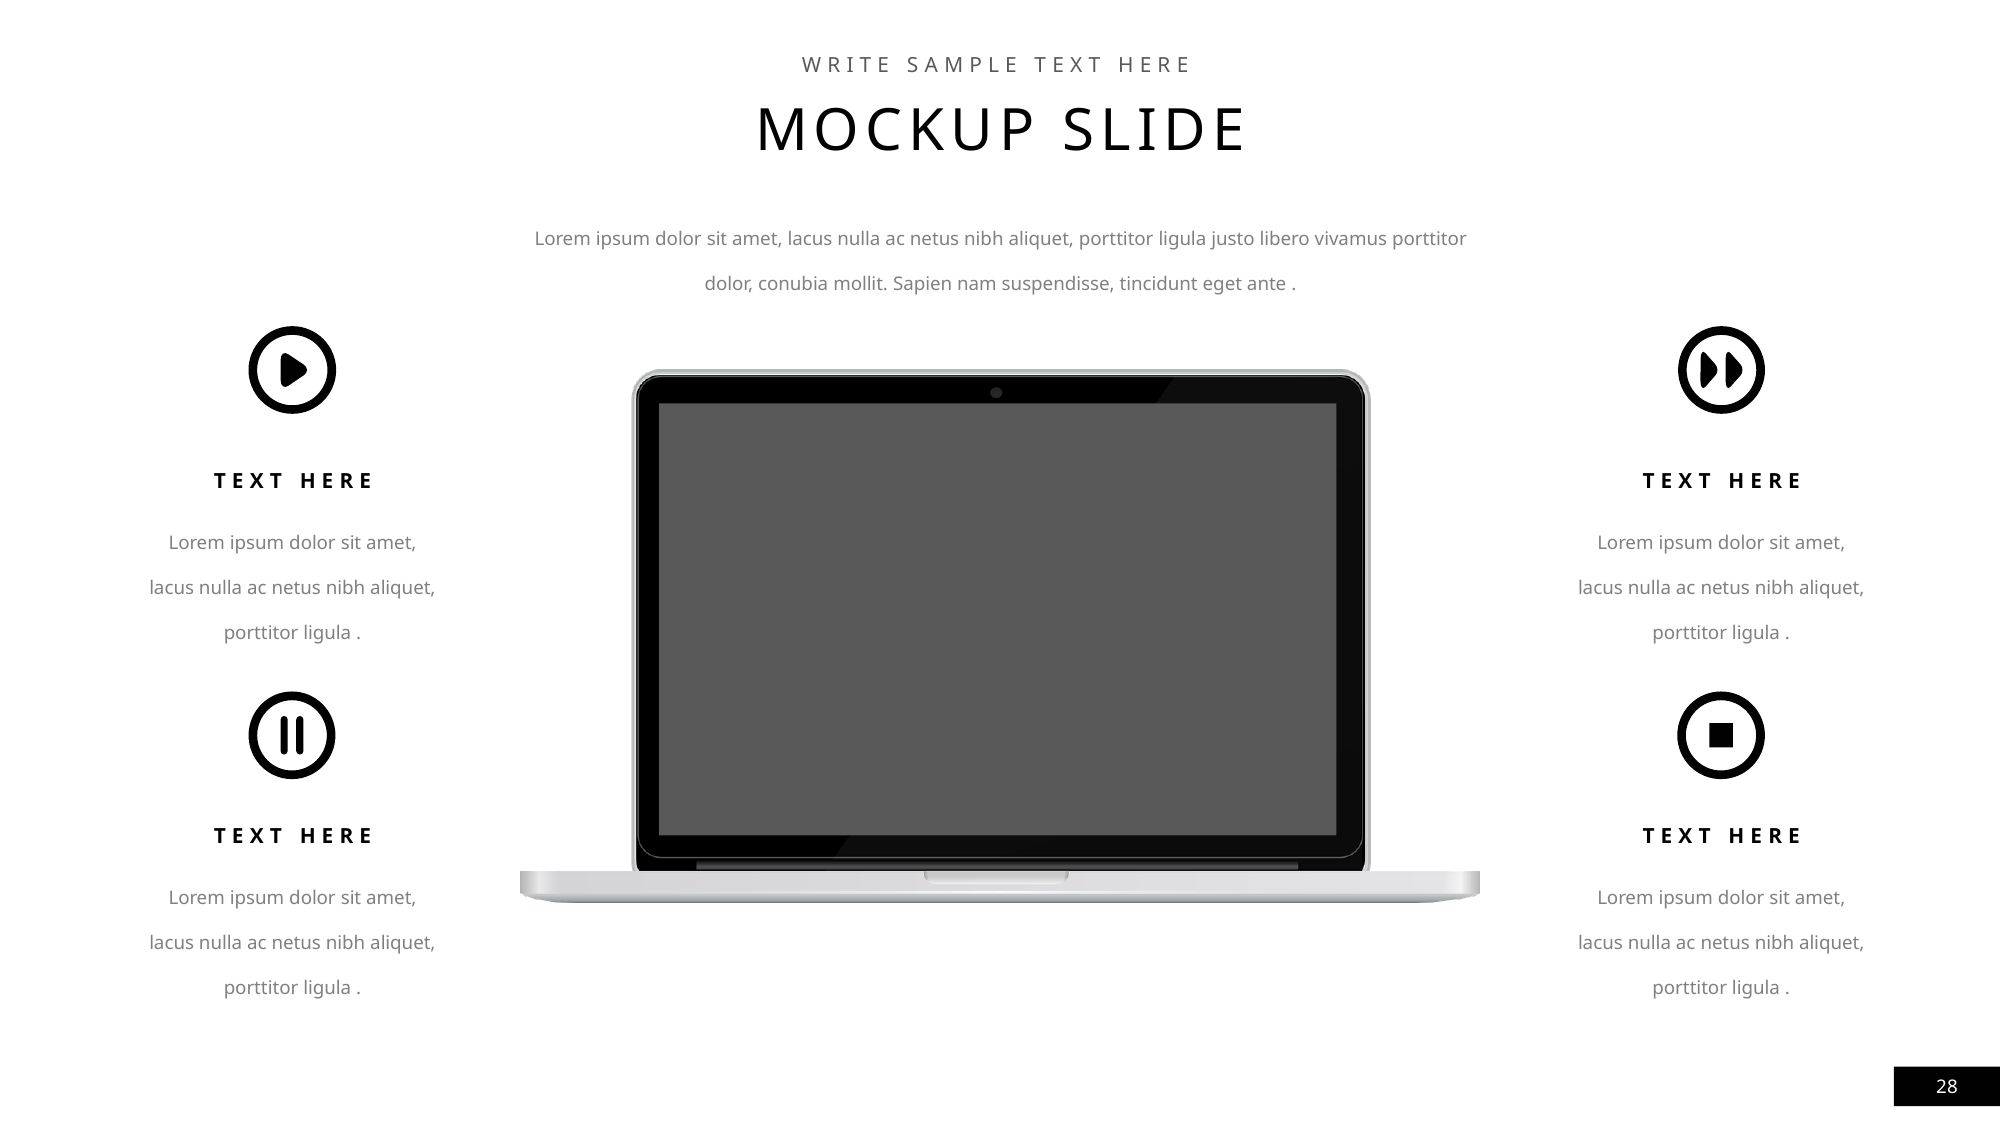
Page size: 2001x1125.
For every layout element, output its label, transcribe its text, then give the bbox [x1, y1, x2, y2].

text_box Lorem ipsum dolor sit amet, lacus nulla ac netus nibh aliquet, porttitor ligula justo libero vivamus porttitor dolor, conubia mollit. Sapien nam suspendisse, tincidunt eget ante . [494, 196, 1506, 302]
text_box [1678, 326, 1765, 414]
text_box TEXT HERE [147, 815, 438, 855]
picture [657, 399, 1340, 836]
text_box Lorem ipsum dolor sit amet, lacus nulla ac netus nibh aliquet, porttitor ligula . [1562, 855, 1880, 1006]
text_box [248, 691, 336, 780]
text_box Lorem ipsum dolor sit amet, lacus nulla ac netus nibh aliquet, porttitor ligula . [1562, 501, 1880, 651]
text_box Lorem ipsum dolor sit amet, lacus nulla ac netus nibh aliquet, porttitor ligula . [134, 855, 451, 1006]
text_box MOCKUP SLIDE [480, 85, 1520, 170]
text_box TEXT HERE [1576, 815, 1866, 855]
text_box TEXT HERE [147, 460, 438, 501]
text_box [1677, 691, 1765, 780]
text_box [248, 326, 337, 414]
text_box TEXT HERE [1576, 460, 1866, 501]
text_box WRITE SAMPLE TEXT HERE [691, 44, 1299, 85]
text_box Lorem ipsum dolor sit amet, lacus nulla ac netus nibh aliquet, porttitor ligula . [134, 501, 451, 651]
text_box 28 [1918, 1067, 1975, 1105]
text_box [1893, 1066, 2000, 1107]
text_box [520, 370, 1480, 903]
